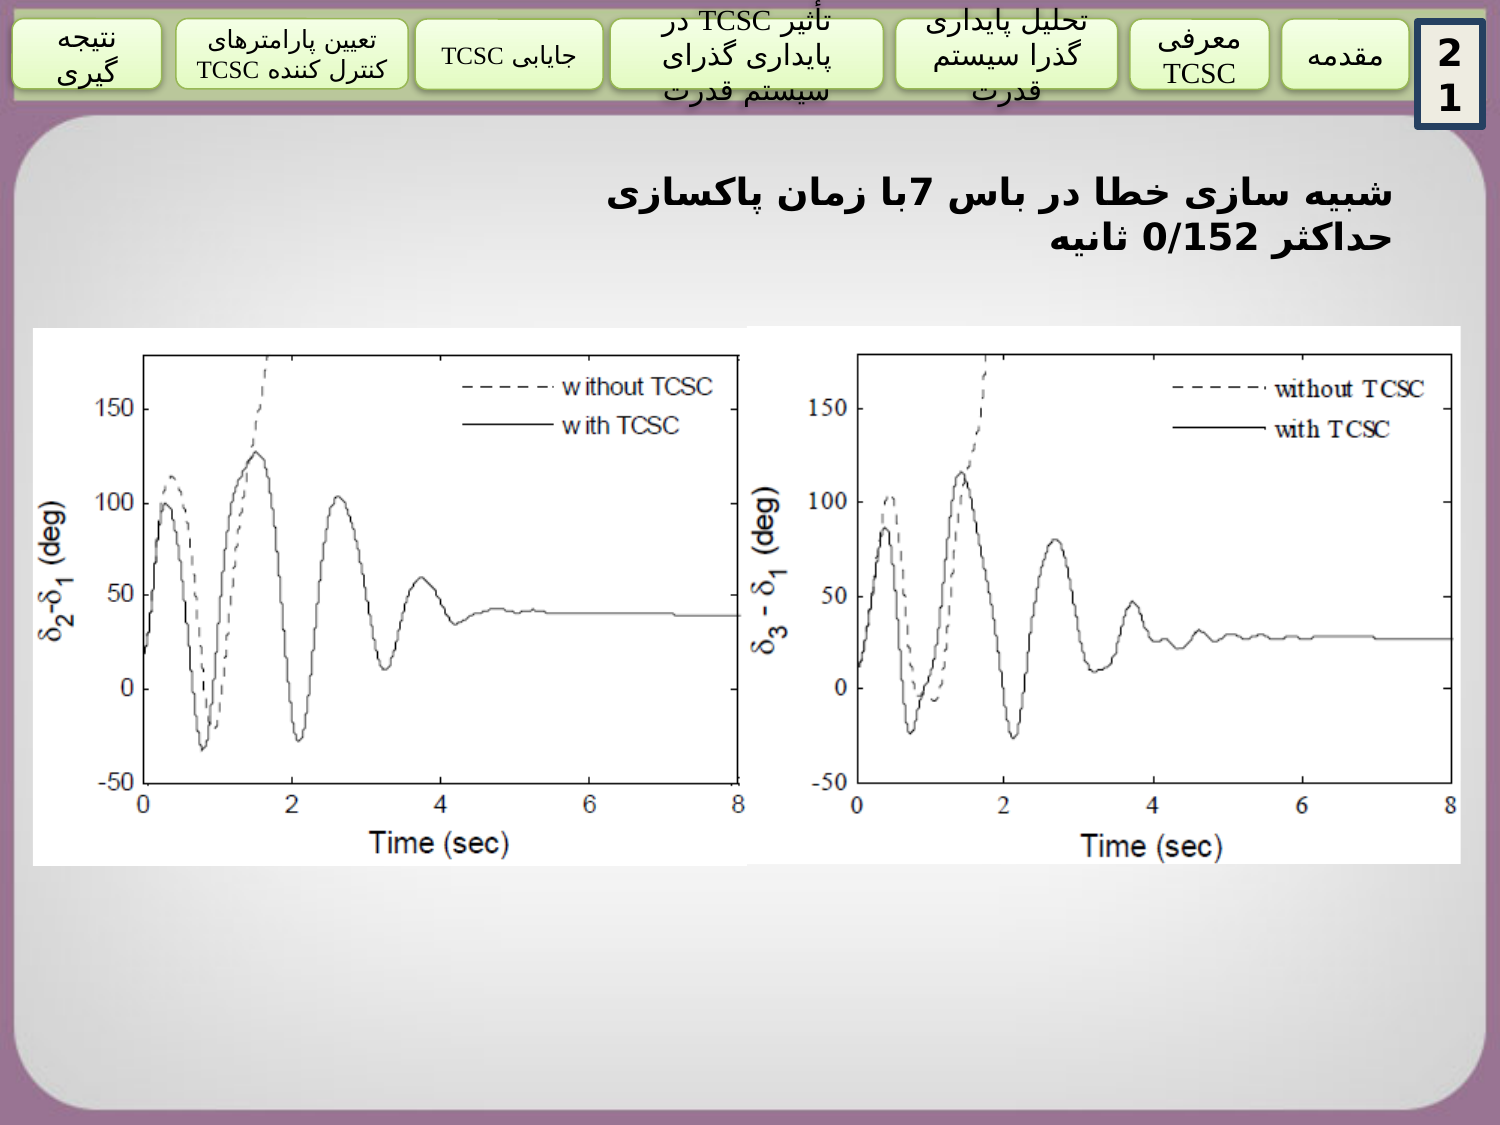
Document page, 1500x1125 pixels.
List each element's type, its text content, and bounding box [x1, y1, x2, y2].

text_box نتیجه گیری [11, 17, 163, 90]
text_box شبیه سازی خطا در باس 7با زمان پاکسازی حداکثر 0/152 ثانیه [584, 160, 1410, 266]
text_box تعیین پارامترهای کنترل کننده TCSC [175, 17, 410, 90]
text_box مقدمه [1280, 18, 1410, 91]
text_box معرفی TCSC [1129, 18, 1271, 91]
text_box تحلیل پایداری گذرا سیستم قدرت [894, 17, 1119, 90]
picture [0, 0, 1500, 1125]
text_box جایابی TCSC [414, 18, 604, 91]
text_box 21 [1417, 21, 1483, 127]
text_box تأثیر TCSC در پایداری گذرای سیستم قدرت [609, 17, 885, 90]
